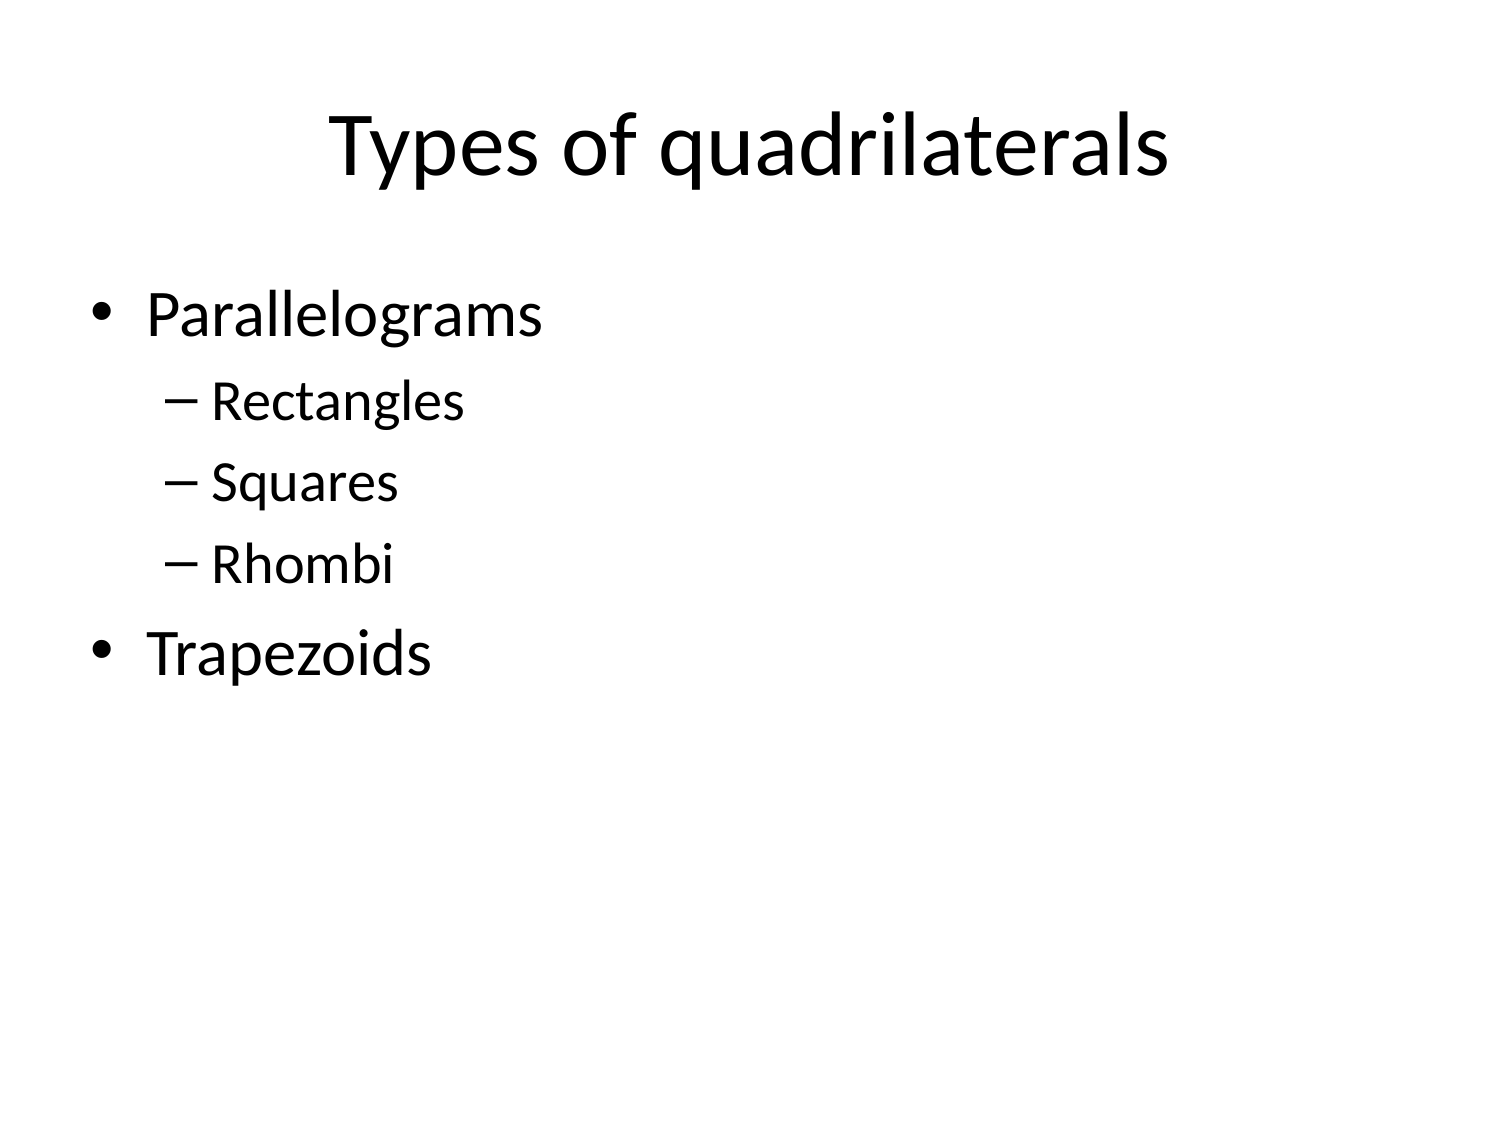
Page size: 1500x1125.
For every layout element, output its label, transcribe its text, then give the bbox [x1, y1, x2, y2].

title Types of quadrilaterals [75, 45, 1425, 233]
list Parallelograms Rectangles Squares Rhombi Trapezoids [75, 262, 1425, 1005]
